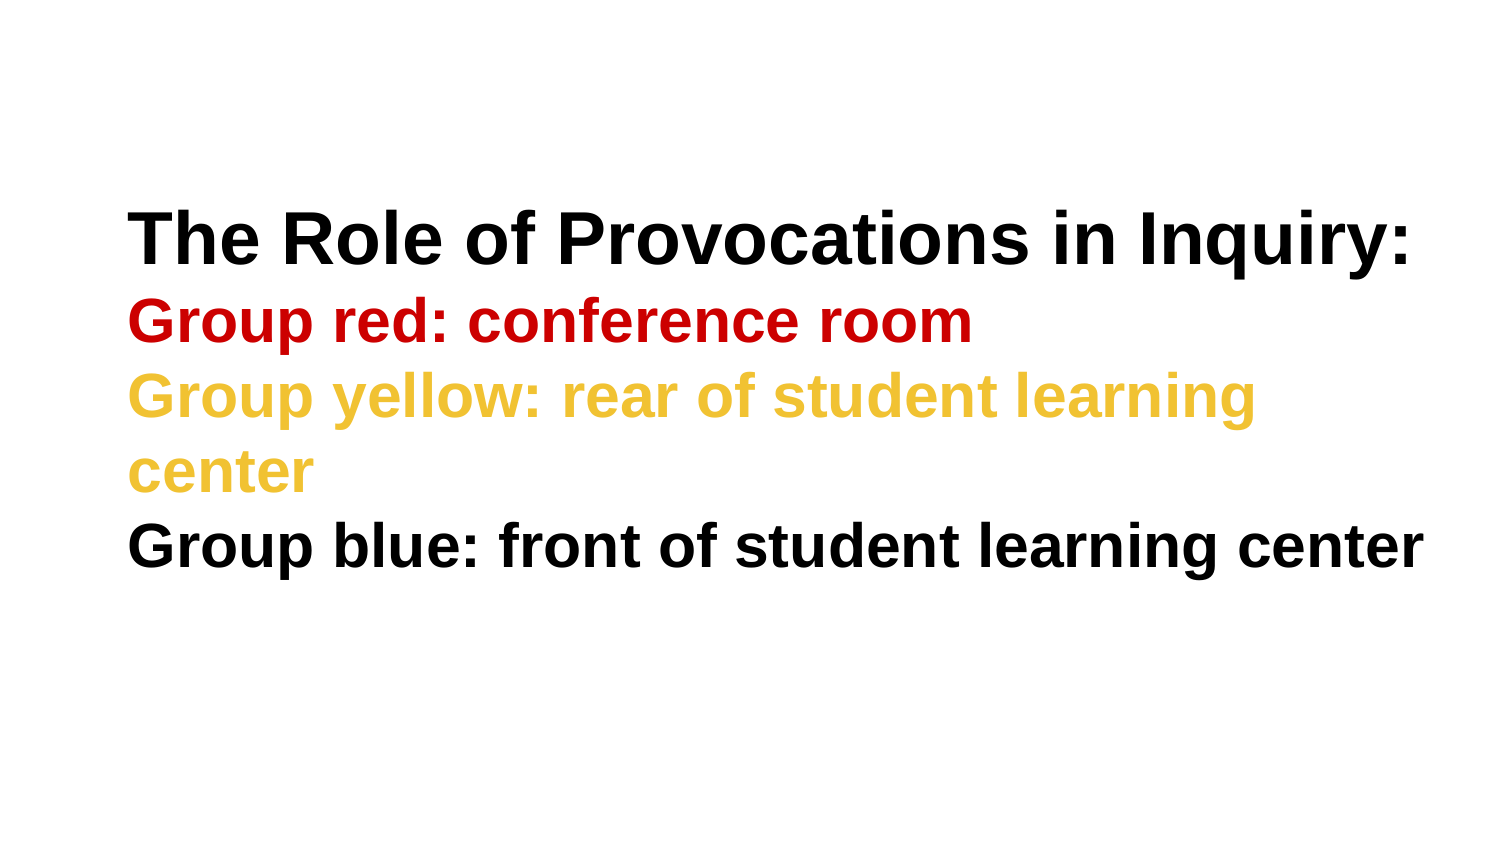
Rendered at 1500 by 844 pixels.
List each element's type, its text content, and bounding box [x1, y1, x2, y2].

title The Role of Provocations in Inquiry: Group red: conference room Group yellow: rear of student learning center Group blue: front of student learning center [112, 461, 1463, 670]
